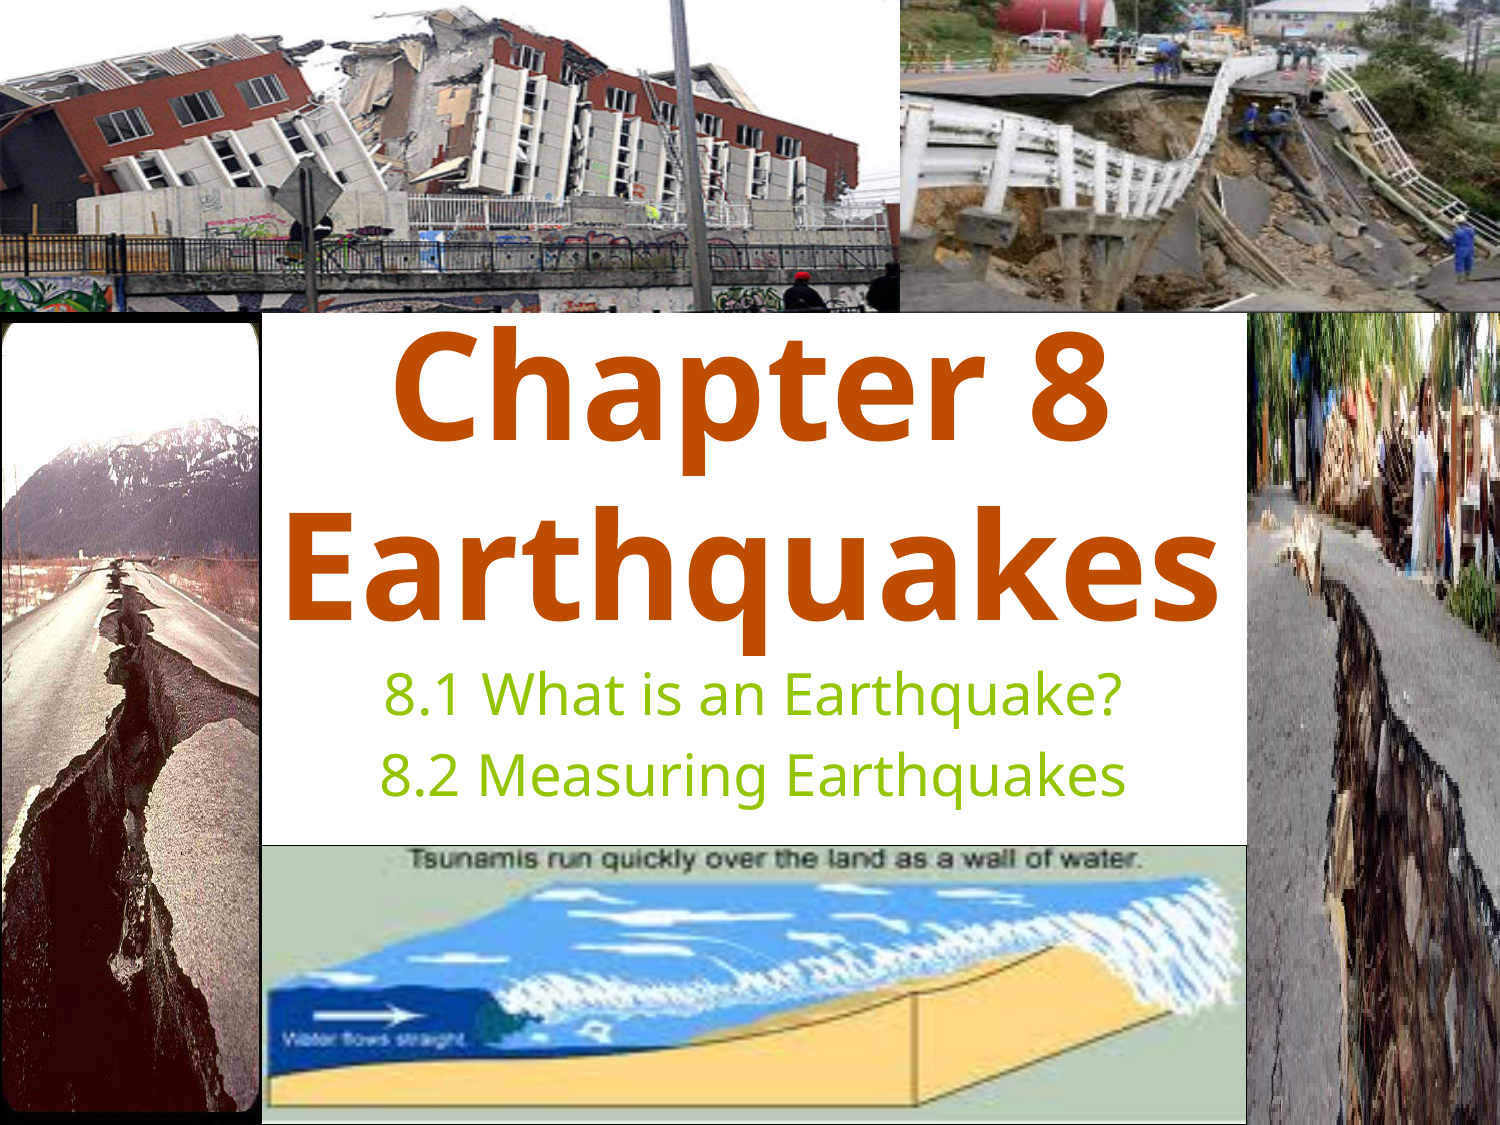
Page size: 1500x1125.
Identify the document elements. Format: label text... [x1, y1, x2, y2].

subtitle 8.1 What is an Earthquake? 8.2 Measuring Earthquakes [267, 649, 1241, 843]
title Chapter 8 Earthquakes [267, 349, 1241, 591]
picture [0, 0, 1500, 1125]
